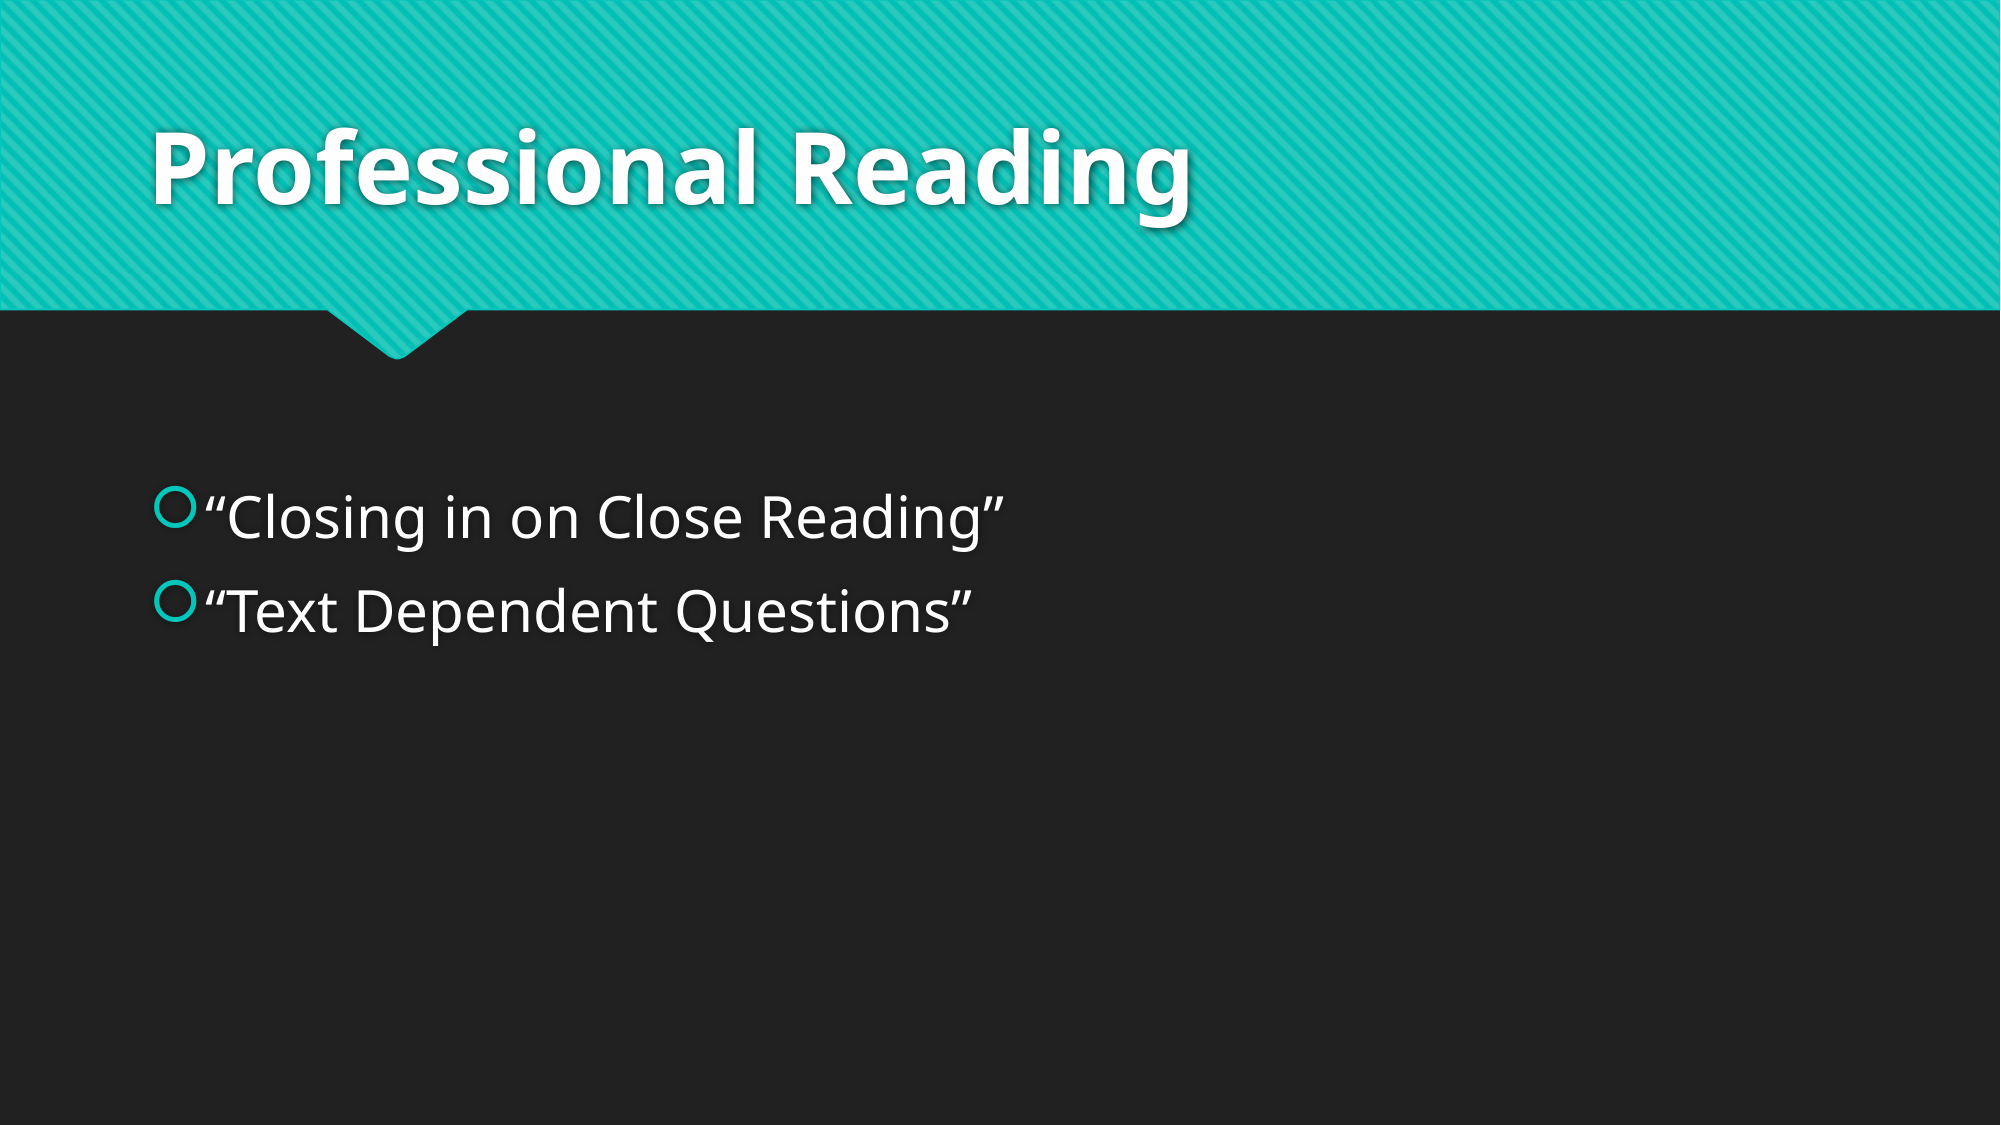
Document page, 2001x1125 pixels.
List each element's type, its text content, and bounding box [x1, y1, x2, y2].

list “Closing in on Close Reading” “Text Dependent Questions” [134, 364, 1939, 962]
title Professional Reading [132, 73, 1868, 233]
